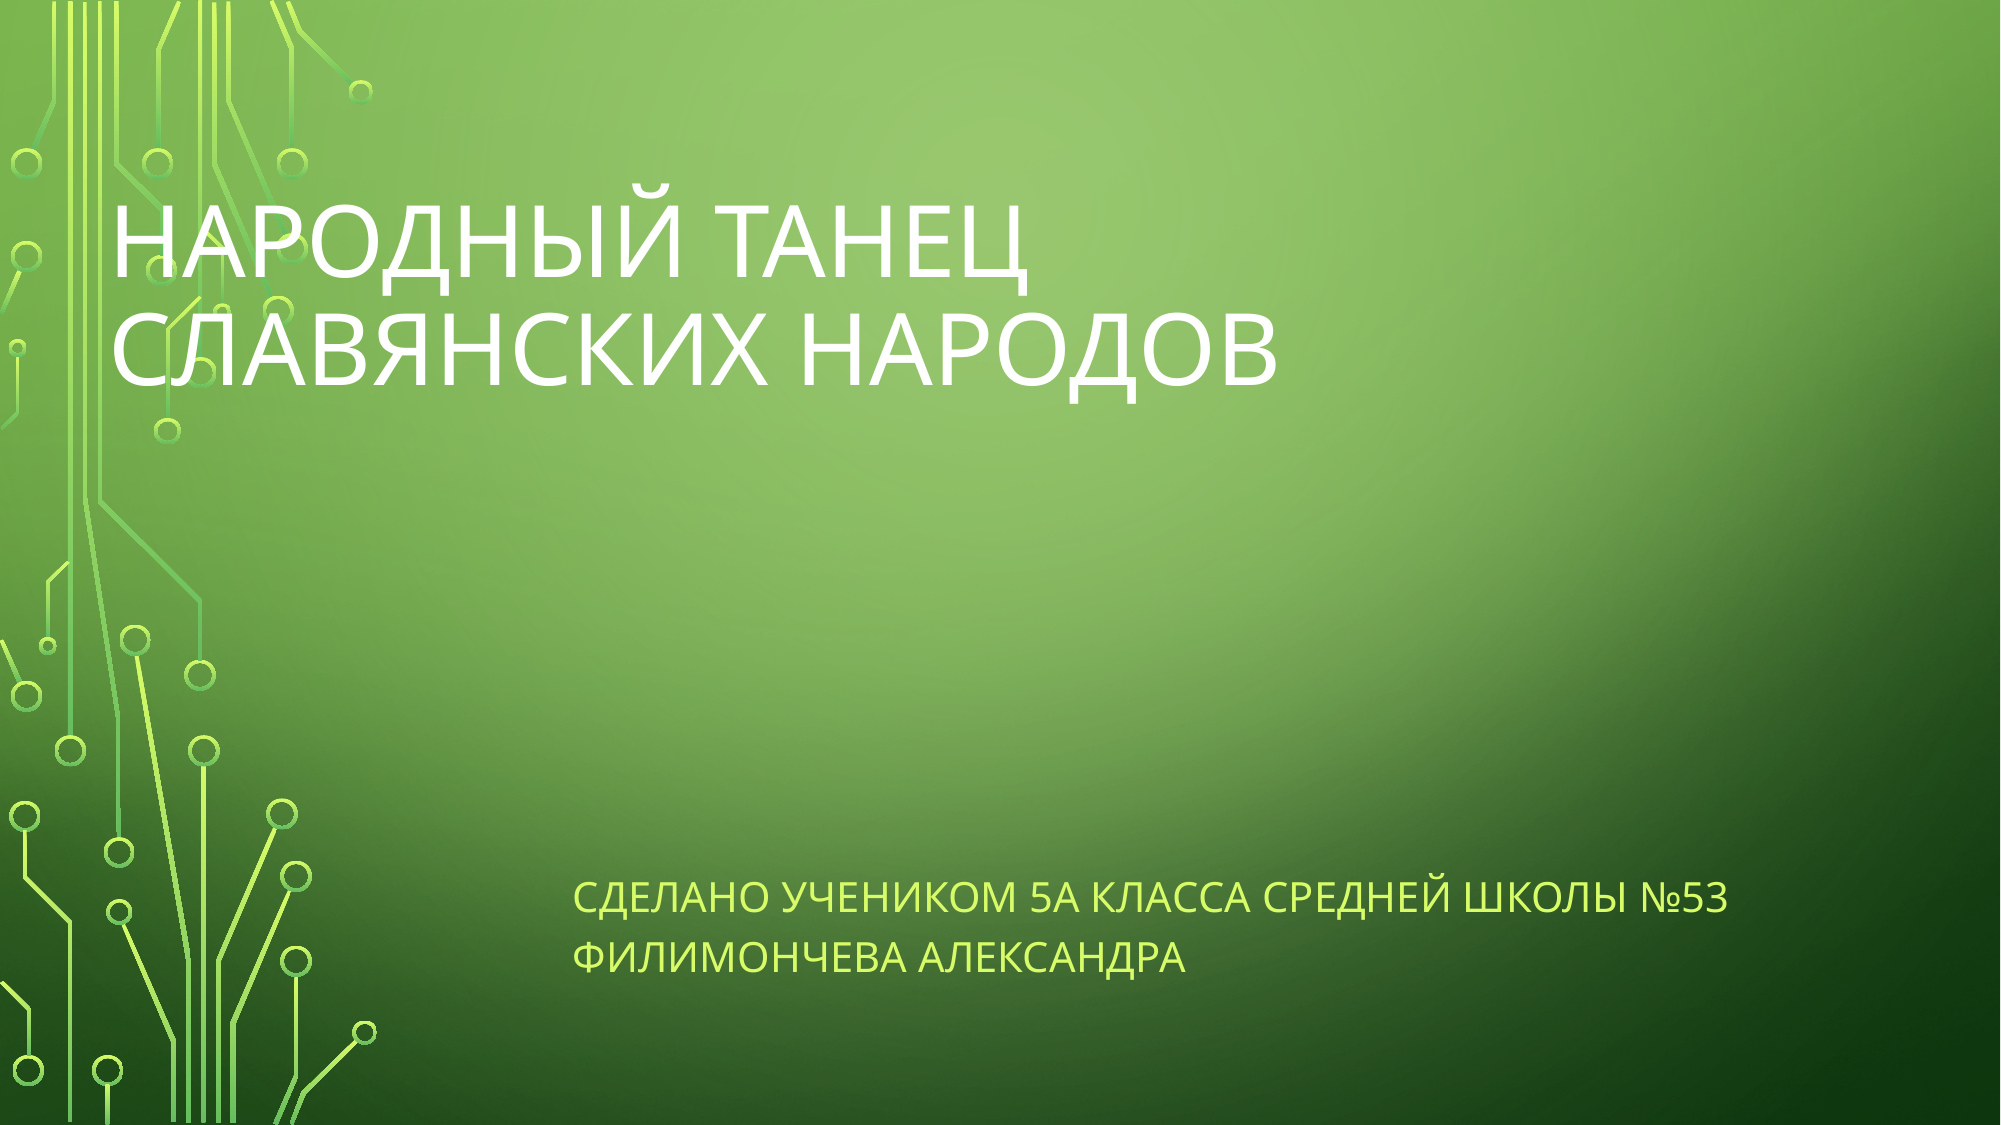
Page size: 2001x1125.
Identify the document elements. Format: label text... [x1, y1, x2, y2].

title Народный танец славянских народов [93, 23, 1536, 415]
subtitle Сделано учеником 5а класса средней школы №53 Филимончева Александра [557, 853, 2000, 1125]
